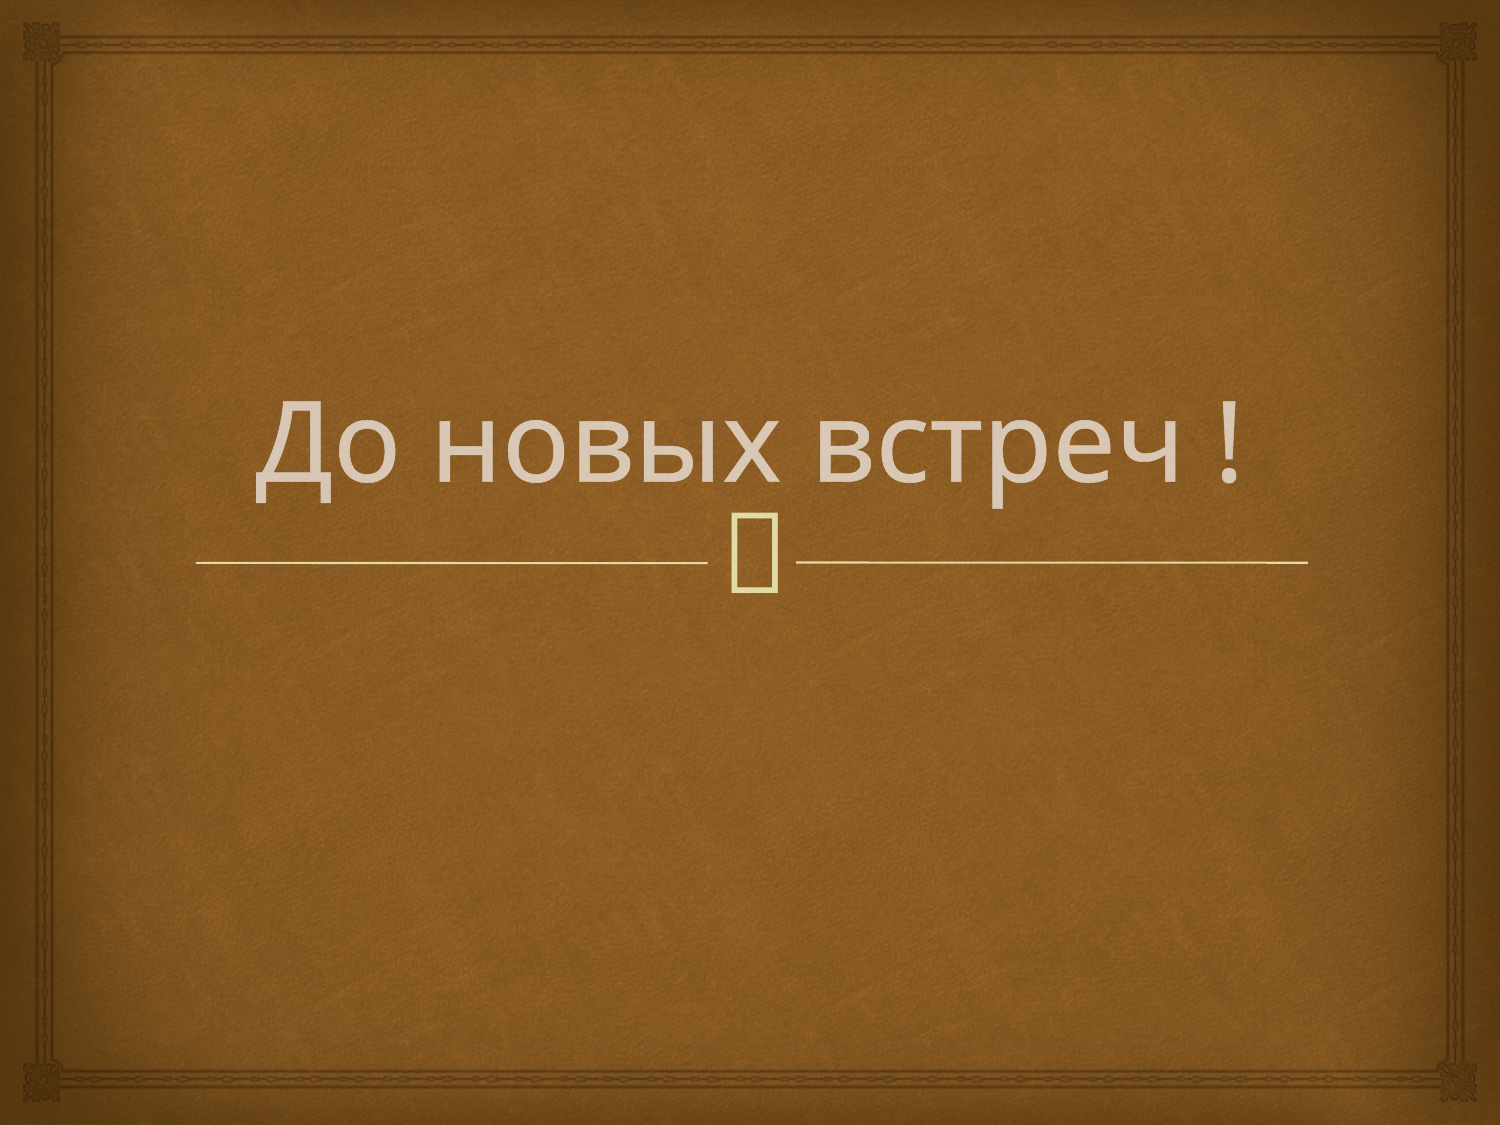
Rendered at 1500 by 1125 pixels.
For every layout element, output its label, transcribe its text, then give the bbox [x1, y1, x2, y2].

title До новых встреч ! [17, 227, 1483, 512]
picture [0, 0, 1500, 1125]
